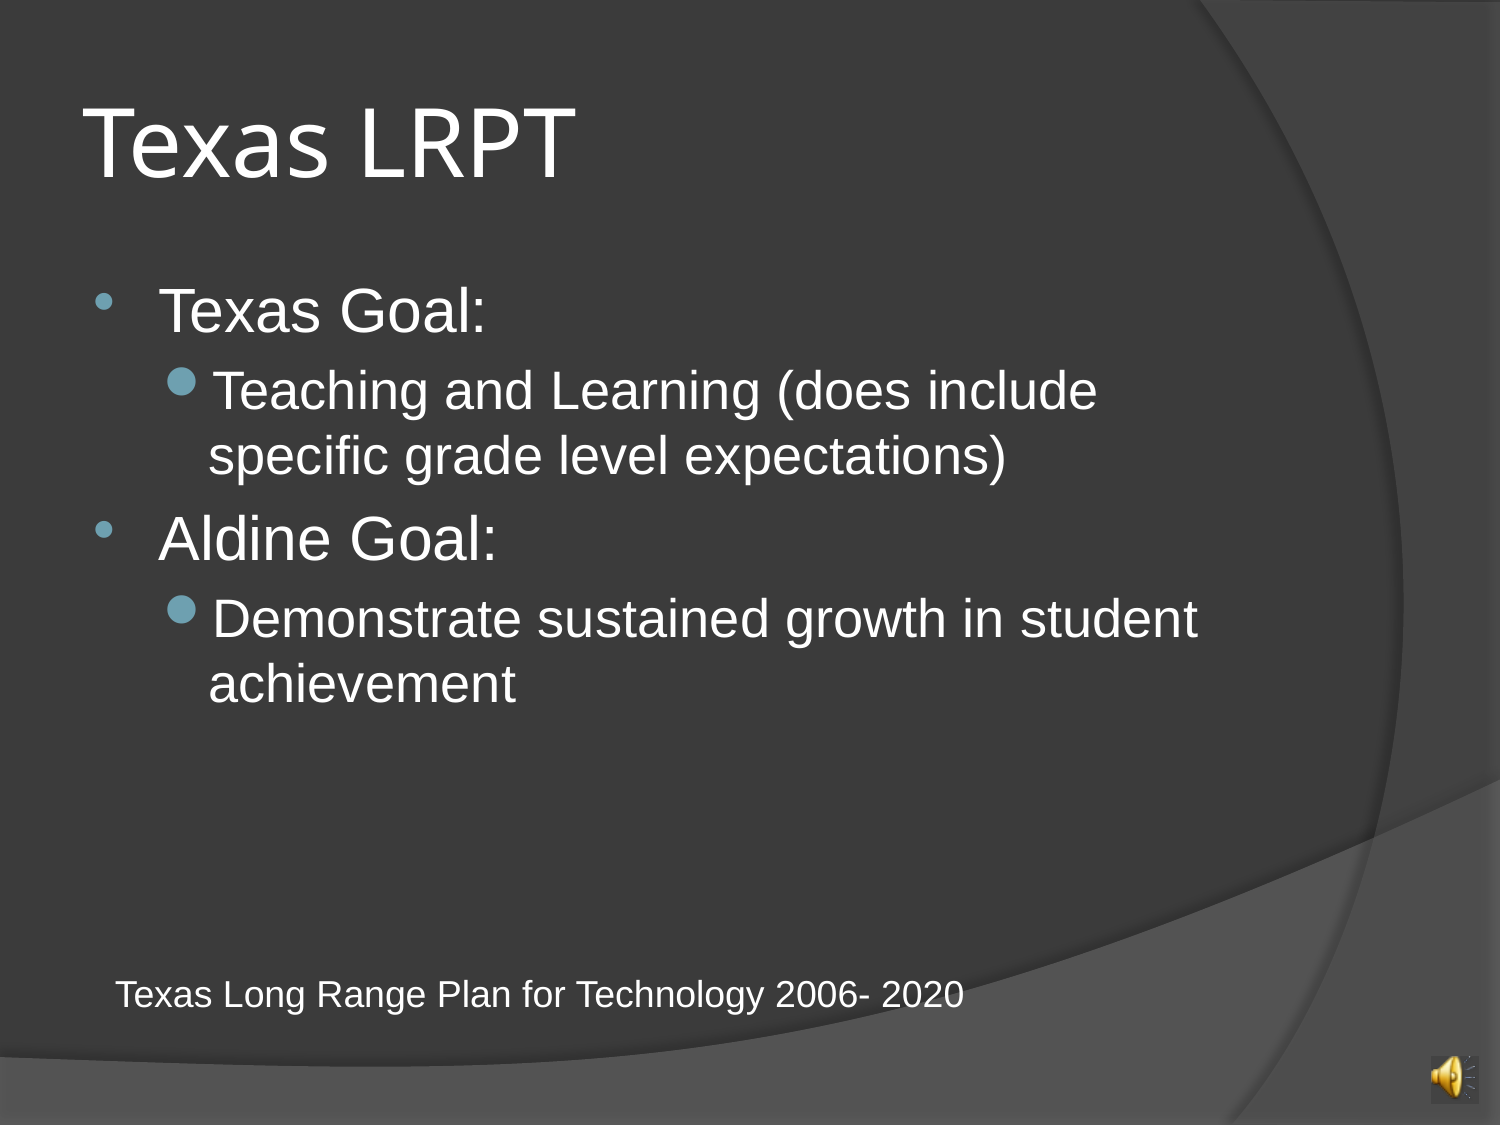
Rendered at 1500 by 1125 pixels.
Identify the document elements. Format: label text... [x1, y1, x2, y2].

title Texas LRPT [75, 45, 1300, 233]
list Texas Goal: Teaching and Learning (does include specific grade level expectations) Aldine Goal: Demonstrate sustained growth in student achievement [75, 262, 1300, 1005]
text_box Texas Long Range Plan for Technology 2006- 2020 [99, 962, 1350, 1023]
picture [1429, 1054, 1481, 1106]
